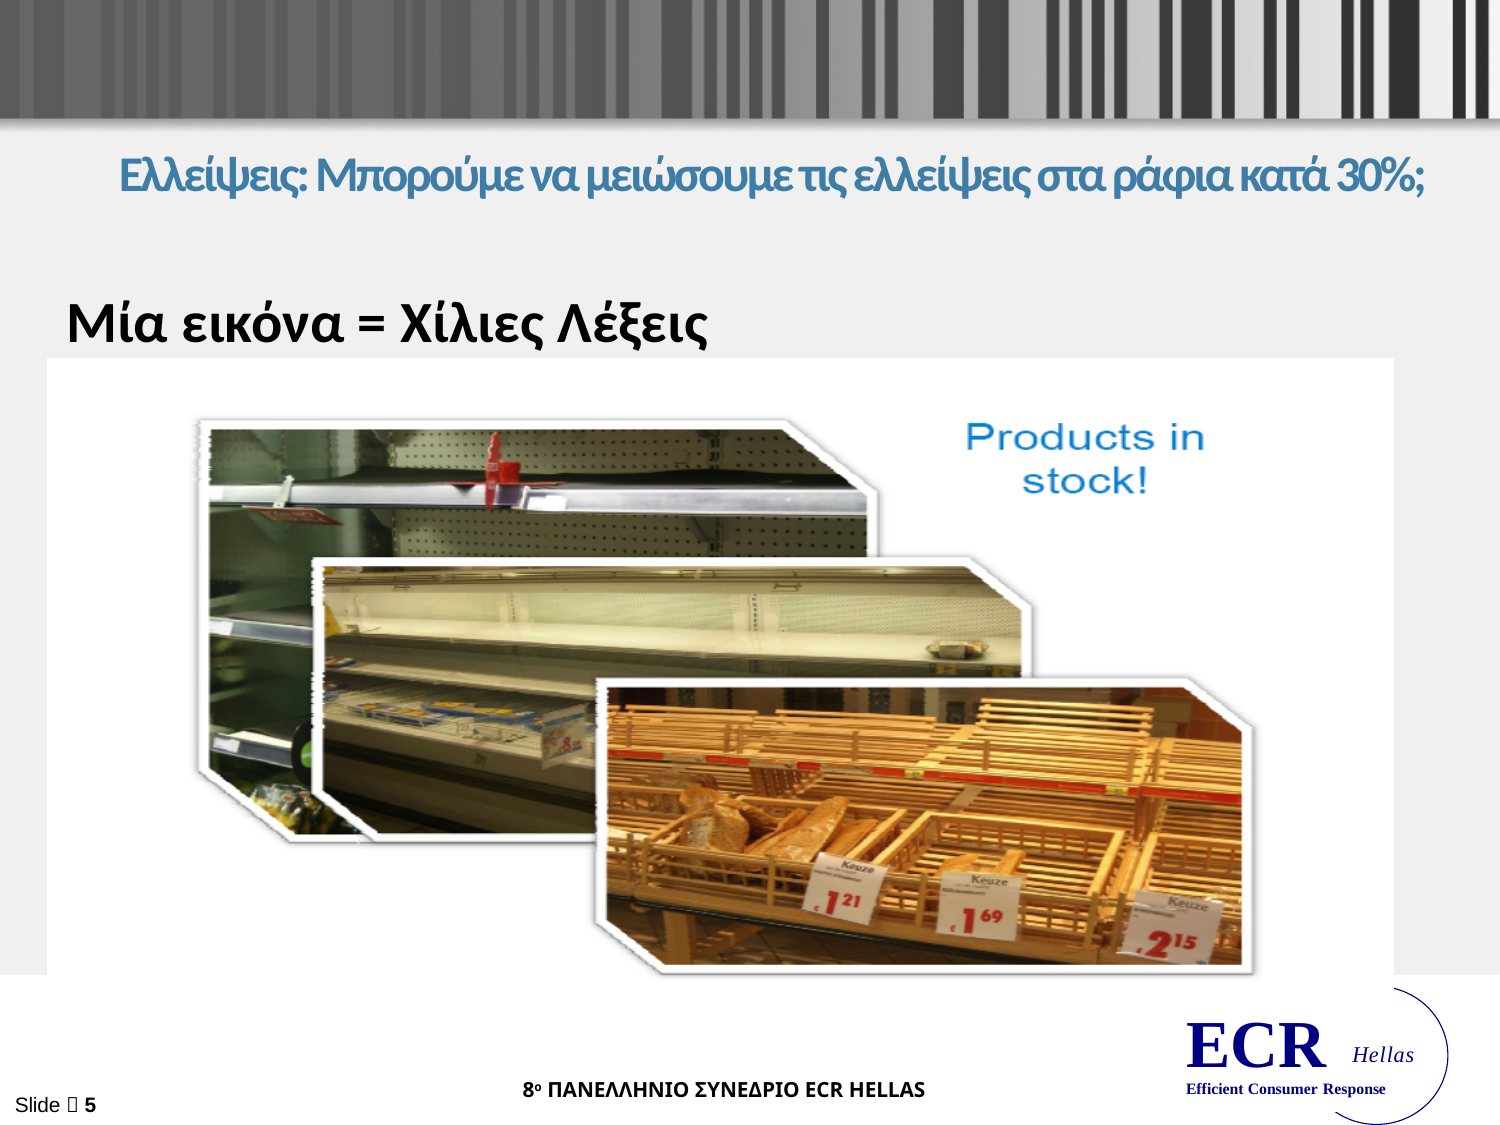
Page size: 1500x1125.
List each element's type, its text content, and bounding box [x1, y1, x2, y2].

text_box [47, 358, 1394, 1003]
picture [0, 0, 1500, 1125]
text_box Ελλείψεις: Μπορούμε να μειώσουμε τις ελλείψεις στα ράφια κατά 30%; [0, 138, 1469, 237]
text_box Μία εικόνα = Χίλιες Λέξεις [66, 289, 1010, 349]
text_box Slide  5 [0, 1084, 175, 1125]
